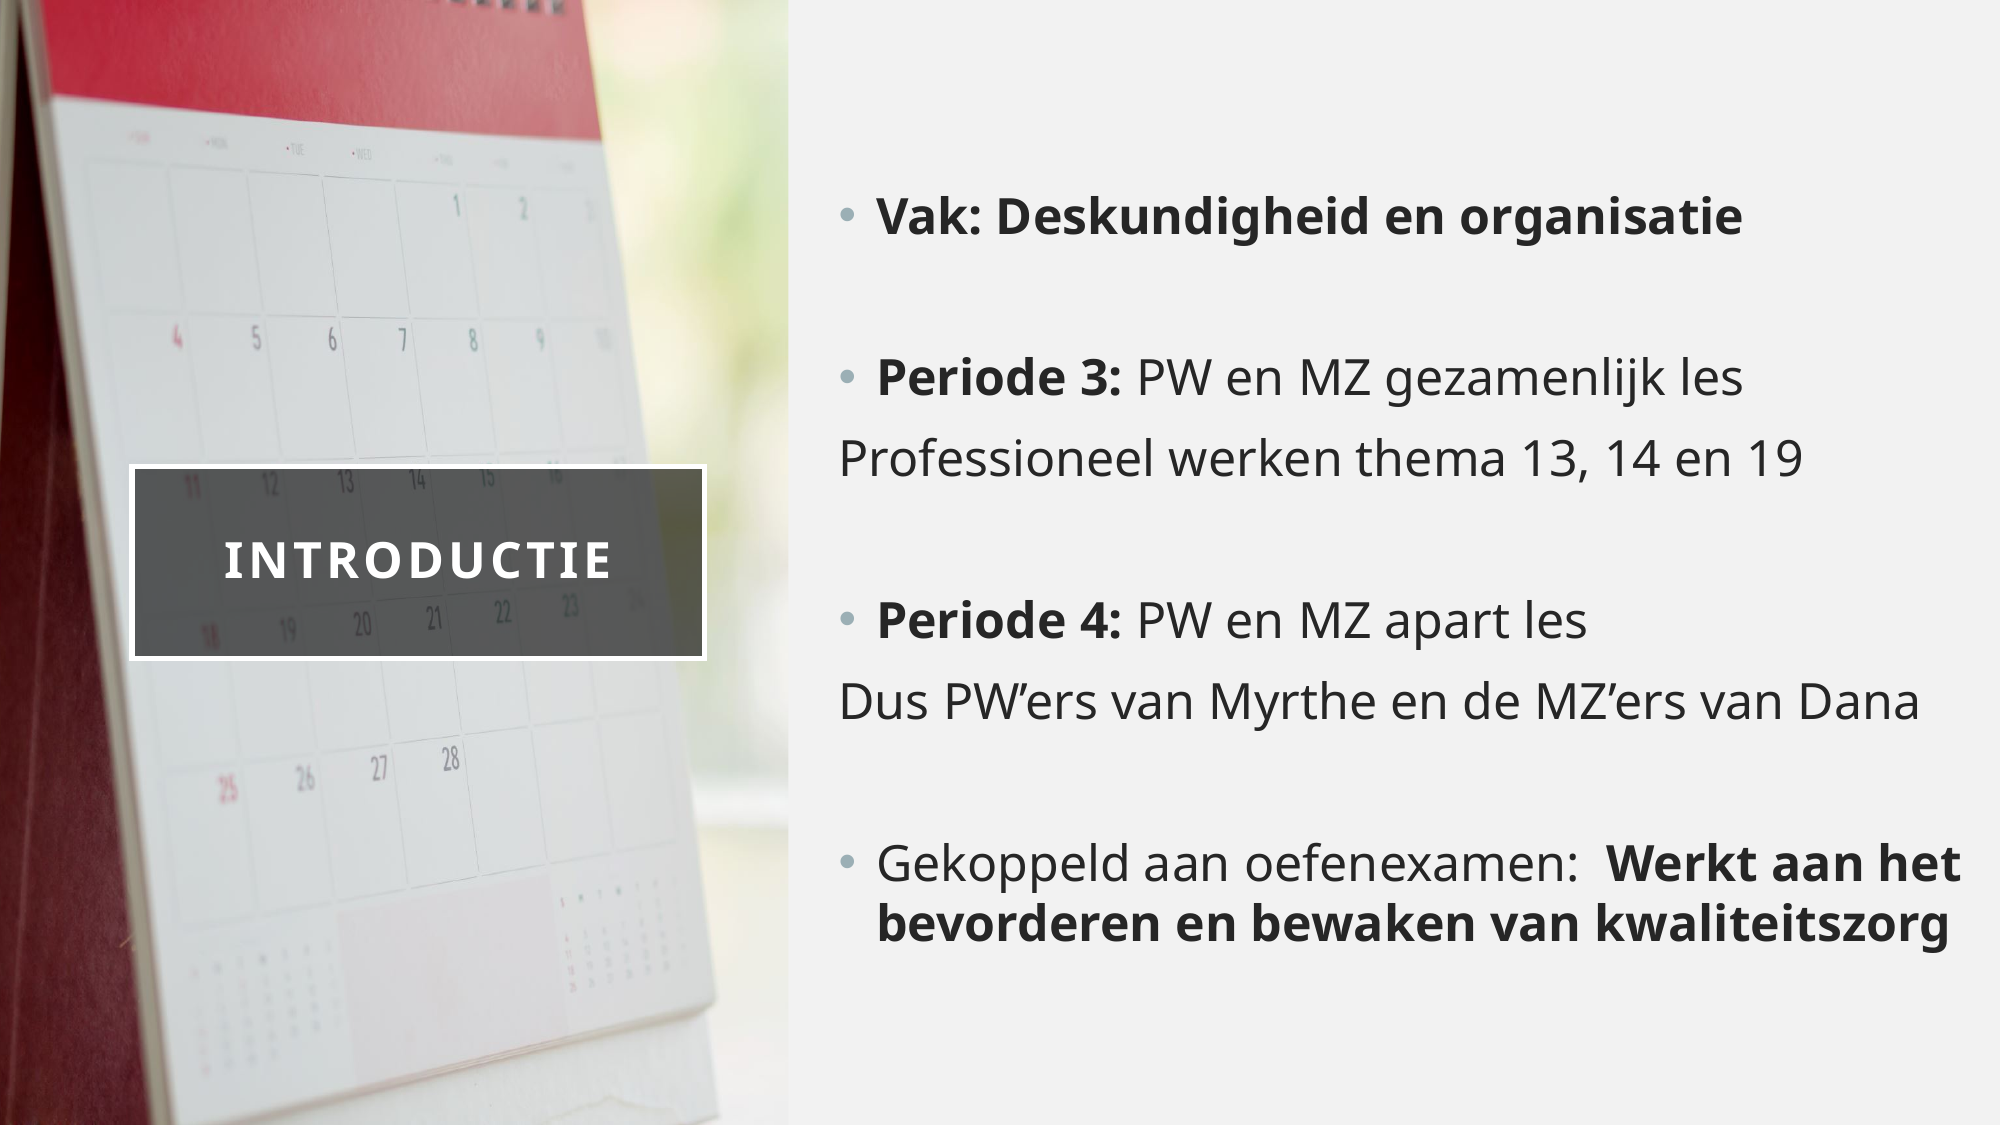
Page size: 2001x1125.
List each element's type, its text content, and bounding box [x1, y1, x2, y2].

picture [0, 0, 789, 1125]
list Vak: Deskundigheid en organisatie Periode 3: PW en MZ gezamenlijk les Professioneel werken thema 13, 14 en 19 Periode 4: PW en MZ apart les Dus PW’ers van Myrthe en de MZ’ers van Dana Gekoppeld aan oefenexamen: Werkt aan het bevorderen en bewaken van kwaliteitszorg [823, 176, 2000, 1040]
